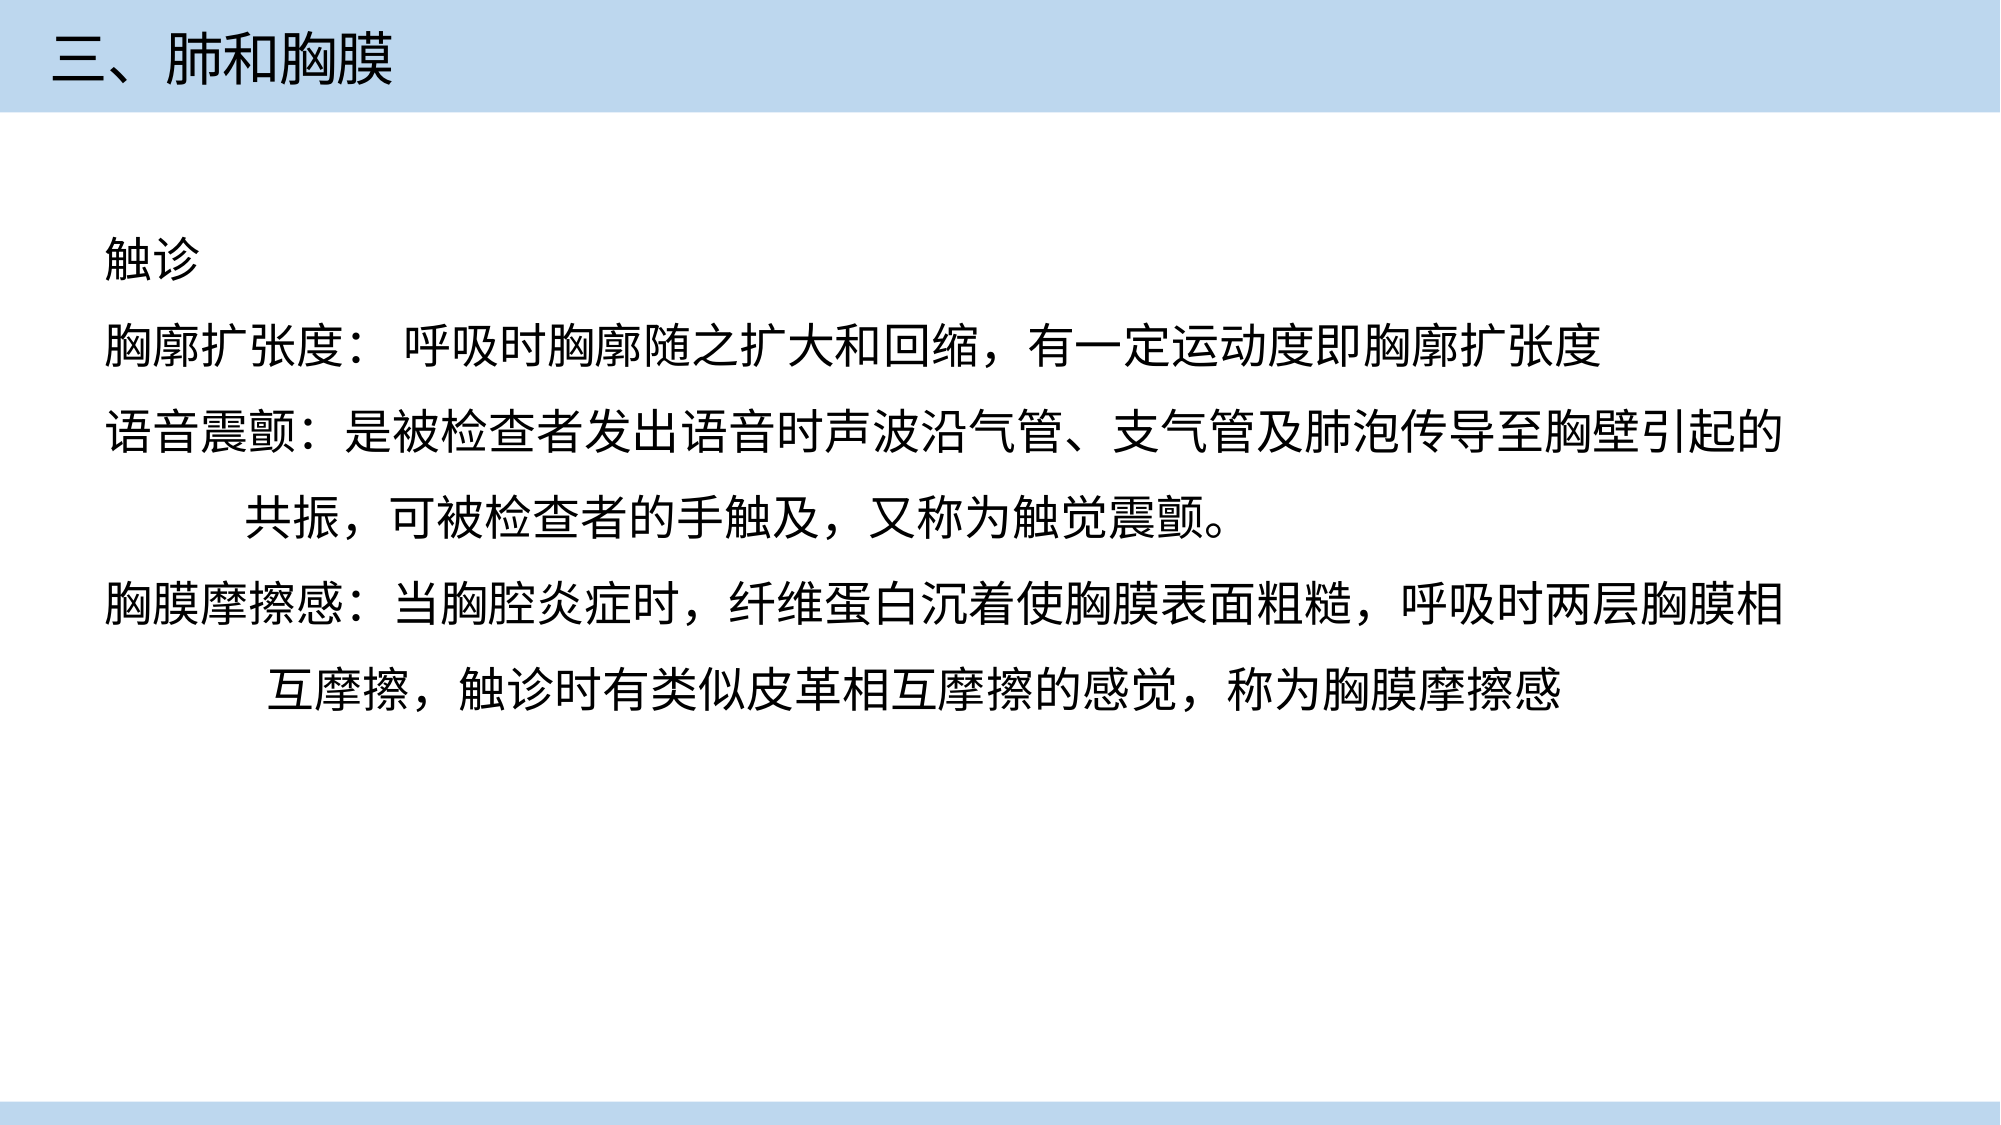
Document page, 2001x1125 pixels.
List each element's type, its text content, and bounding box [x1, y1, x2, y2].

text_box 三、肺和胸膜 [37, 15, 508, 98]
list 触诊 胸廓扩张度： 呼吸时胸廓随之扩大和回缩，有一定运动度即胸廓扩张度 语音震颤：是被检查者发出语音时声波沿气管、支气管及肺泡传导至胸壁引起的 共振，可被检查者的手触及，又称为触觉震颤。 胸膜摩擦感：当胸腔炎症时，纤维蛋白沉着使胸膜表面粗糙，呼吸时两层胸膜相 互摩擦，触诊时有类似皮革相互摩擦的感觉，称为胸膜摩擦感 [89, 192, 1868, 1058]
